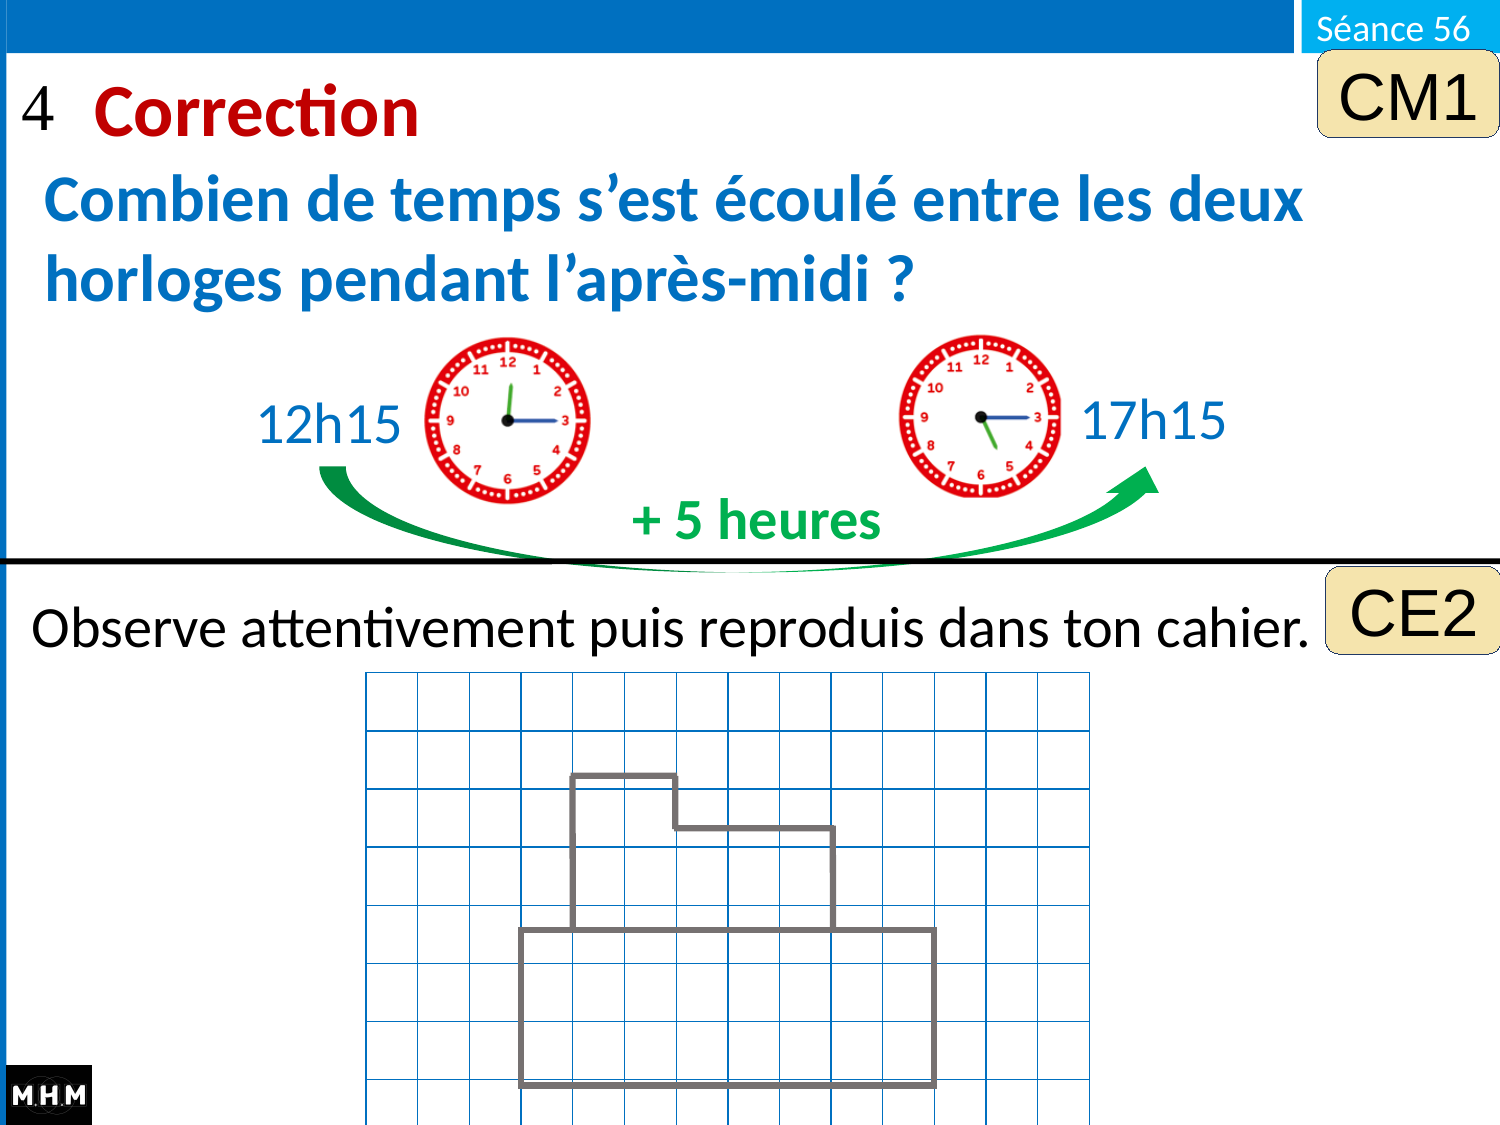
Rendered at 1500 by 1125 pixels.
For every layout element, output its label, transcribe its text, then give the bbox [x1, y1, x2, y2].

table_cell [1038, 790, 1089, 846]
text_box [317, 464, 586, 561]
table_cell [935, 1080, 985, 1125]
table_header [367, 673, 417, 730]
table_cell [780, 848, 828, 905]
table_cell [418, 1080, 469, 1125]
table_cell [837, 906, 882, 928]
table_cell [625, 732, 676, 772]
table_cell [367, 964, 417, 1021]
table_cell [780, 1088, 830, 1125]
table_cell [367, 906, 417, 963]
table_cell [1038, 906, 1089, 963]
table_cell [780, 732, 830, 788]
table_cell [837, 848, 882, 905]
table_cell [729, 906, 779, 928]
picture [413, 324, 601, 510]
table_cell [729, 848, 779, 905]
table_cell [883, 906, 934, 928]
text_box 12h15 [240, 377, 408, 463]
table_cell [780, 906, 828, 928]
table_cell [625, 1088, 676, 1125]
text_box [519, 928, 936, 1088]
table_header [832, 673, 882, 730]
table_cell [625, 783, 670, 788]
table_header [677, 673, 727, 730]
picture [885, 324, 1074, 503]
table_cell [367, 1022, 417, 1079]
table_header [883, 673, 934, 730]
table_header [522, 673, 572, 730]
table_cell [729, 790, 779, 825]
table_cell [418, 732, 469, 788]
table_cell [679, 790, 727, 825]
table_header [470, 673, 520, 730]
table_cell [418, 790, 469, 846]
table_cell [780, 837, 828, 846]
table_cell [625, 906, 676, 928]
table_cell [573, 732, 624, 772]
table_cell [470, 732, 520, 788]
table_cell [832, 1088, 882, 1125]
table_cell [883, 790, 934, 846]
table_cell [522, 1088, 572, 1125]
table_header [987, 673, 1037, 730]
text_box 17h15 [1078, 373, 1250, 459]
table_cell [677, 906, 727, 928]
title Correction [79, 71, 438, 147]
table_cell [470, 790, 520, 846]
table_cell [729, 837, 779, 846]
table_cell [677, 1088, 727, 1125]
table_cell [1038, 1022, 1089, 1079]
table_cell [522, 732, 572, 788]
table_cell [1038, 1080, 1089, 1125]
table_cell [987, 1022, 1037, 1079]
table_cell [883, 732, 934, 788]
text_box CE2 [1325, 566, 1500, 655]
table_cell [987, 848, 1037, 905]
table_cell [935, 732, 985, 788]
table_cell [987, 732, 1037, 788]
text_box CM1 [1317, 49, 1500, 138]
table_cell [677, 848, 727, 905]
table_header [573, 673, 624, 730]
table_cell [418, 906, 469, 963]
table_cell [883, 1088, 934, 1125]
table_cell [577, 783, 624, 788]
table_cell [729, 1088, 779, 1125]
text_box [533, 562, 945, 575]
table_cell [625, 848, 676, 905]
picture [6, 1065, 92, 1125]
table_cell [470, 906, 520, 963]
table_cell [625, 790, 676, 846]
table_header [1038, 673, 1089, 730]
table_header [729, 673, 779, 730]
table_cell [577, 848, 624, 905]
table_cell [935, 848, 985, 905]
table_cell [780, 790, 830, 825]
table_cell [729, 732, 779, 788]
table_cell [1038, 732, 1089, 788]
text_box Combien de temps s’est écoulé entre les deux horloges pendant l’après-midi ? [29, 147, 1475, 323]
table_cell [883, 848, 934, 905]
table_header [625, 673, 676, 730]
table_cell [677, 732, 727, 788]
text_box + 5 heures [618, 473, 915, 559]
table_cell [470, 1080, 520, 1125]
table_cell [987, 790, 1037, 846]
table_cell [1038, 964, 1089, 1021]
table_cell [577, 790, 624, 846]
table_header [418, 673, 469, 730]
table_cell [418, 964, 469, 1021]
table_cell [987, 906, 1037, 963]
text_box [892, 463, 1163, 561]
table_cell [935, 906, 985, 963]
table_cell [987, 964, 1037, 1021]
text_box Observe attentivement puis reproduis dans ton cahier. [16, 581, 1431, 667]
table_header [935, 673, 985, 730]
table_cell [522, 906, 568, 928]
table_cell [936, 964, 985, 1021]
table_cell [367, 732, 417, 788]
table_cell [522, 790, 568, 846]
table_cell [418, 1022, 469, 1079]
table_cell [470, 1022, 519, 1079]
table_cell [677, 837, 727, 846]
table_cell [418, 848, 469, 905]
table_cell [935, 790, 985, 846]
table_cell [936, 1022, 985, 1079]
table_cell [832, 790, 882, 846]
table_cell [522, 848, 568, 905]
table_cell [573, 1088, 624, 1125]
table_cell [1038, 848, 1089, 905]
table_cell [987, 1080, 1037, 1125]
table_cell [367, 848, 417, 905]
table_cell [577, 906, 624, 928]
table_cell [367, 1080, 417, 1125]
table_cell [367, 790, 417, 846]
table_cell [470, 848, 520, 905]
table_header [780, 673, 830, 730]
table_cell [832, 732, 882, 788]
table_cell [470, 964, 519, 1021]
